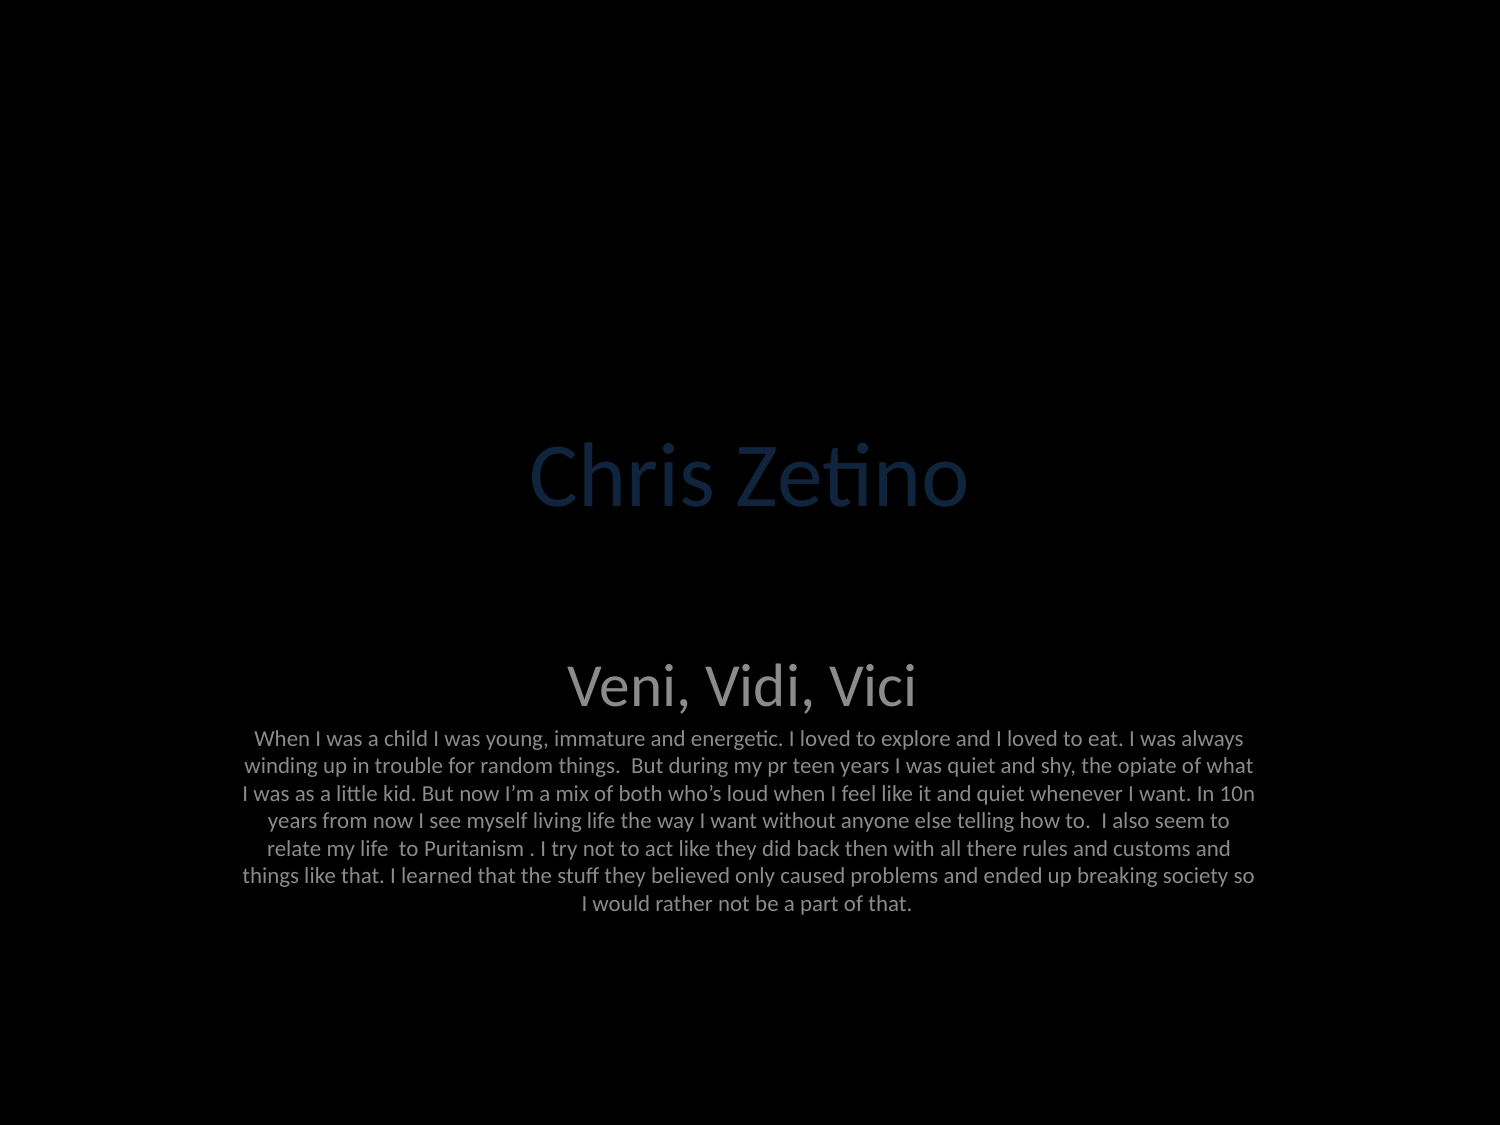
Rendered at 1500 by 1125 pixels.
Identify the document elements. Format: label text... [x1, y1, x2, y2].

title Chris Zetino [112, 349, 1388, 591]
subtitle Veni, Vidi, Vici When I was a child I was young, immature and energetic. I loved to explore and I loved to eat. I was always winding up in trouble for random things. But during my pr teen years I was quiet and shy, the opiate of what I was as a little kid. But now I’m a mix of both who’s loud when I feel like it and quiet whenever I want. In 10n years from now I see myself living life the way I want without anyone else telling how to. I also seem to relate my life to Puritanism . I try not to act like they did back then with all there rules and customs and things like that. I learned that the stuff they believed only caused problems and ended up breaking society so I would rather not be a part of that. [225, 637, 1275, 925]
